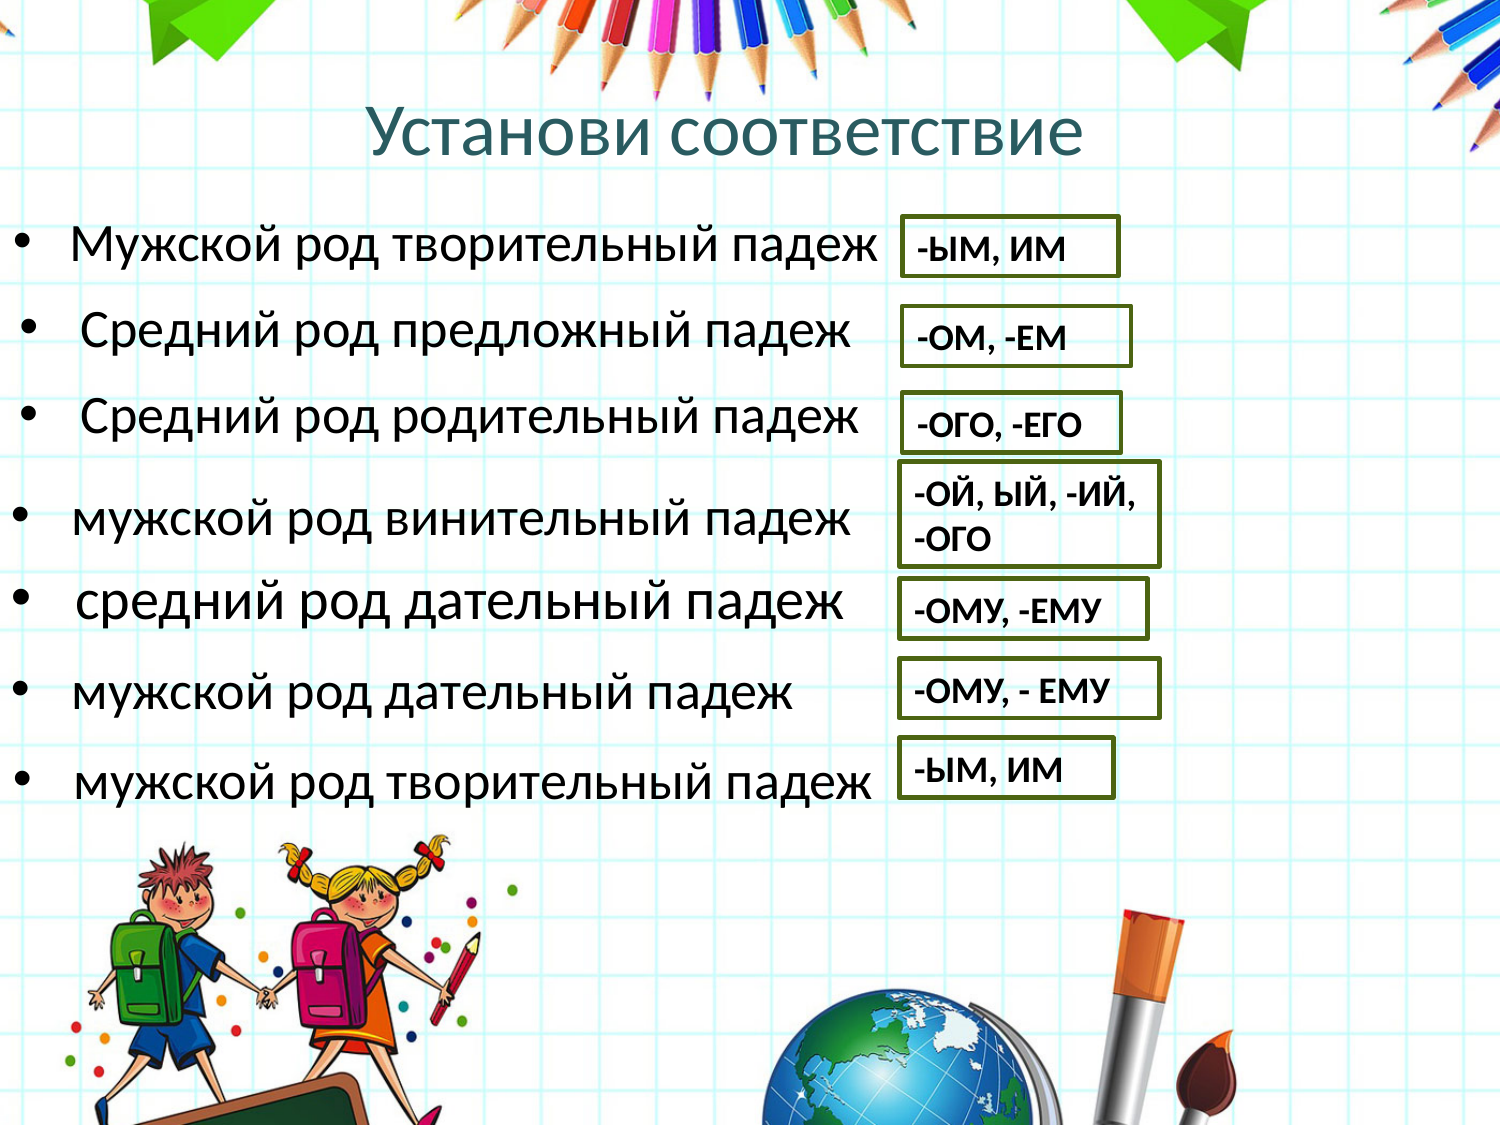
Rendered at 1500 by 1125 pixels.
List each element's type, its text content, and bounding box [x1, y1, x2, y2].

text_box Средний род предложный падеж [4, 285, 1058, 366]
list Мужской род творительный падеж [0, 199, 1357, 909]
text_box -ОМУ, - ЕМУ [899, 658, 1160, 719]
text_box -ЫМ, ИМ [902, 216, 1119, 277]
text_box мужской род творительный падеж [0, 737, 928, 818]
text_box средний род дательный падеж [0, 553, 948, 639]
picture [0, 0, 1500, 1125]
title Установи соответствие [51, 13, 1399, 237]
text_box мужской род винительный падеж [0, 473, 892, 553]
text_box -ОЙ, ЫЙ, -ИЙ, -ОГО [899, 461, 1160, 567]
text_box -ОГО, -ЕГО [902, 392, 1122, 453]
text_box мужской род дательный падеж [0, 648, 861, 729]
text_box -ЫМ, ИМ [899, 737, 1114, 798]
text_box -ОМ, -ЕМ [902, 305, 1131, 366]
text_box -ОМУ, -ЕМУ [899, 578, 1148, 639]
text_box Средний род родительный падеж [4, 372, 1011, 453]
